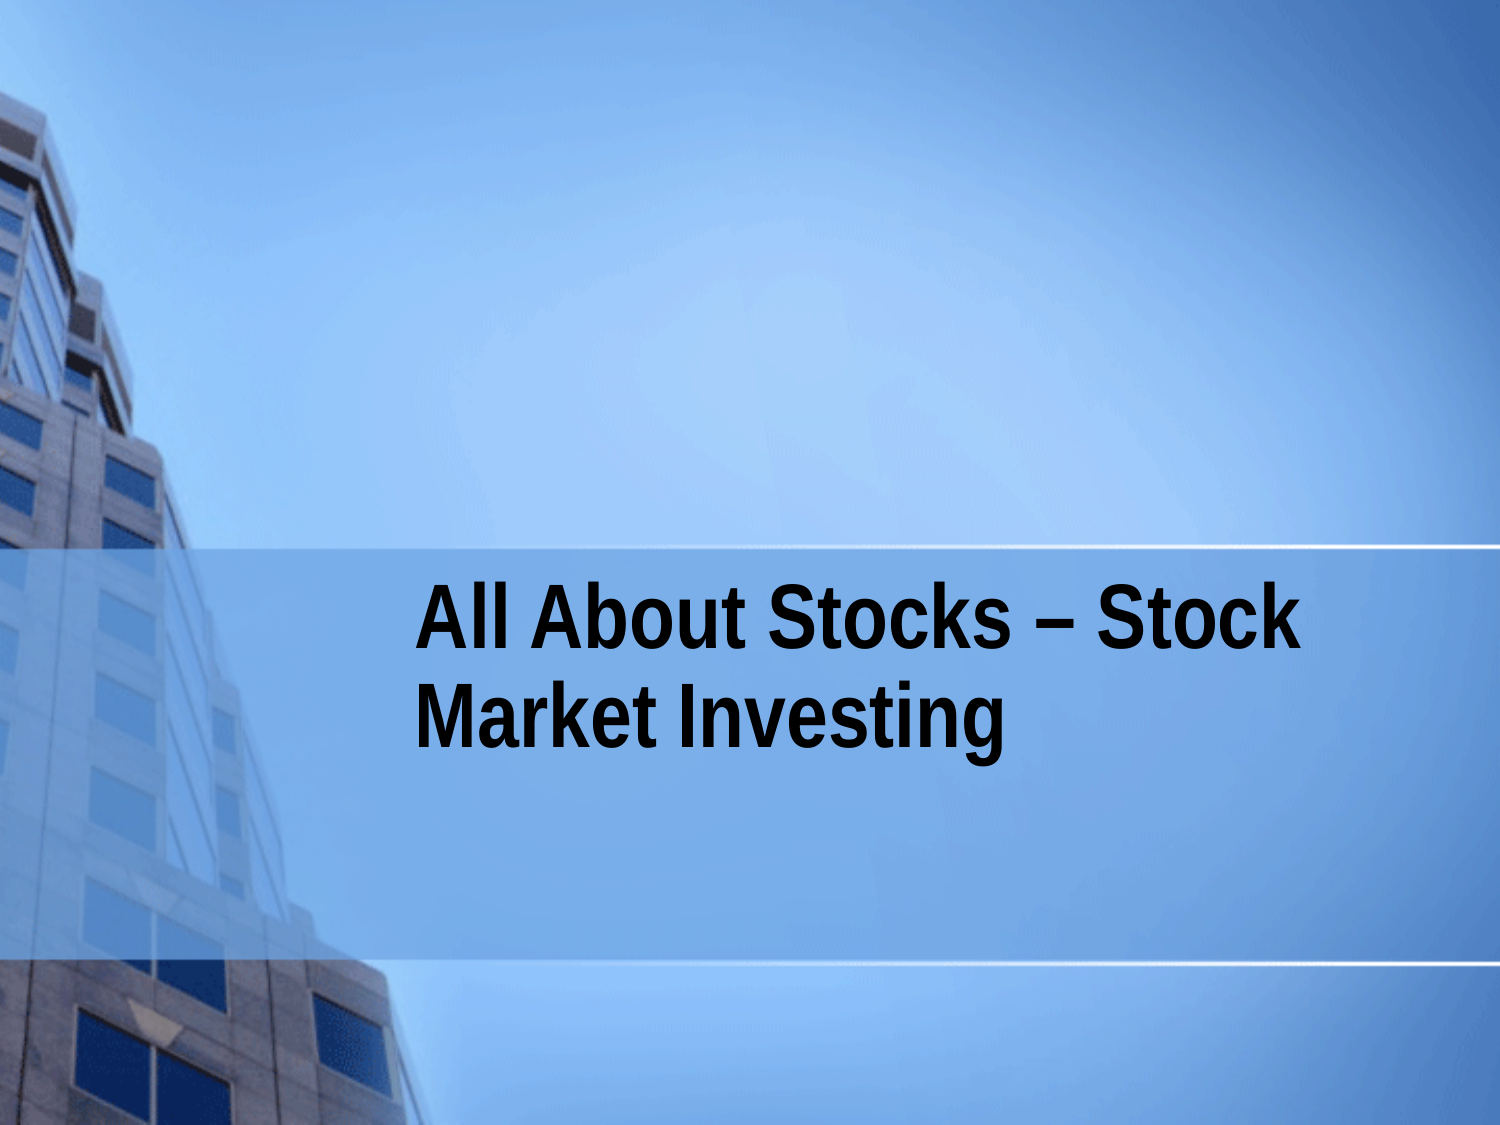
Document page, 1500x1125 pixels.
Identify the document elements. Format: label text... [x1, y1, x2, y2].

picture [0, 0, 1500, 1125]
title All About Stocks – Stock Market Investing [399, 549, 1438, 776]
